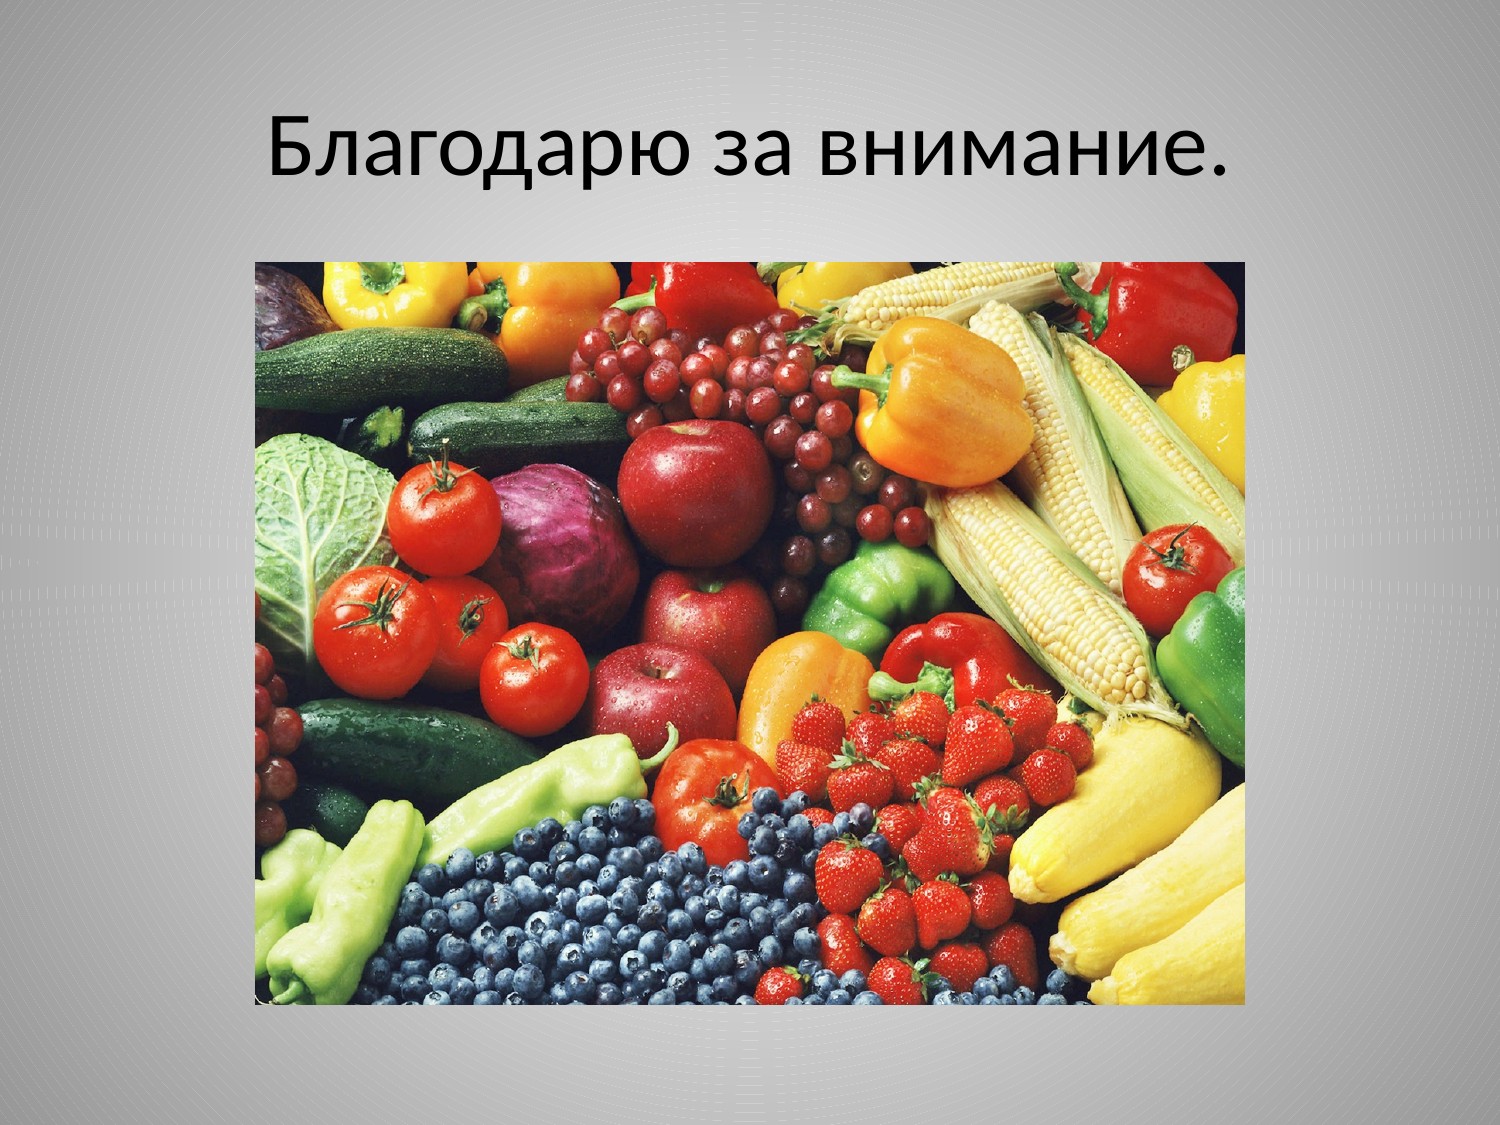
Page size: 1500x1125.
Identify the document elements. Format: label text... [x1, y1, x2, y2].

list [254, 262, 1246, 1006]
title Благодарю за внимание. [75, 45, 1425, 233]
